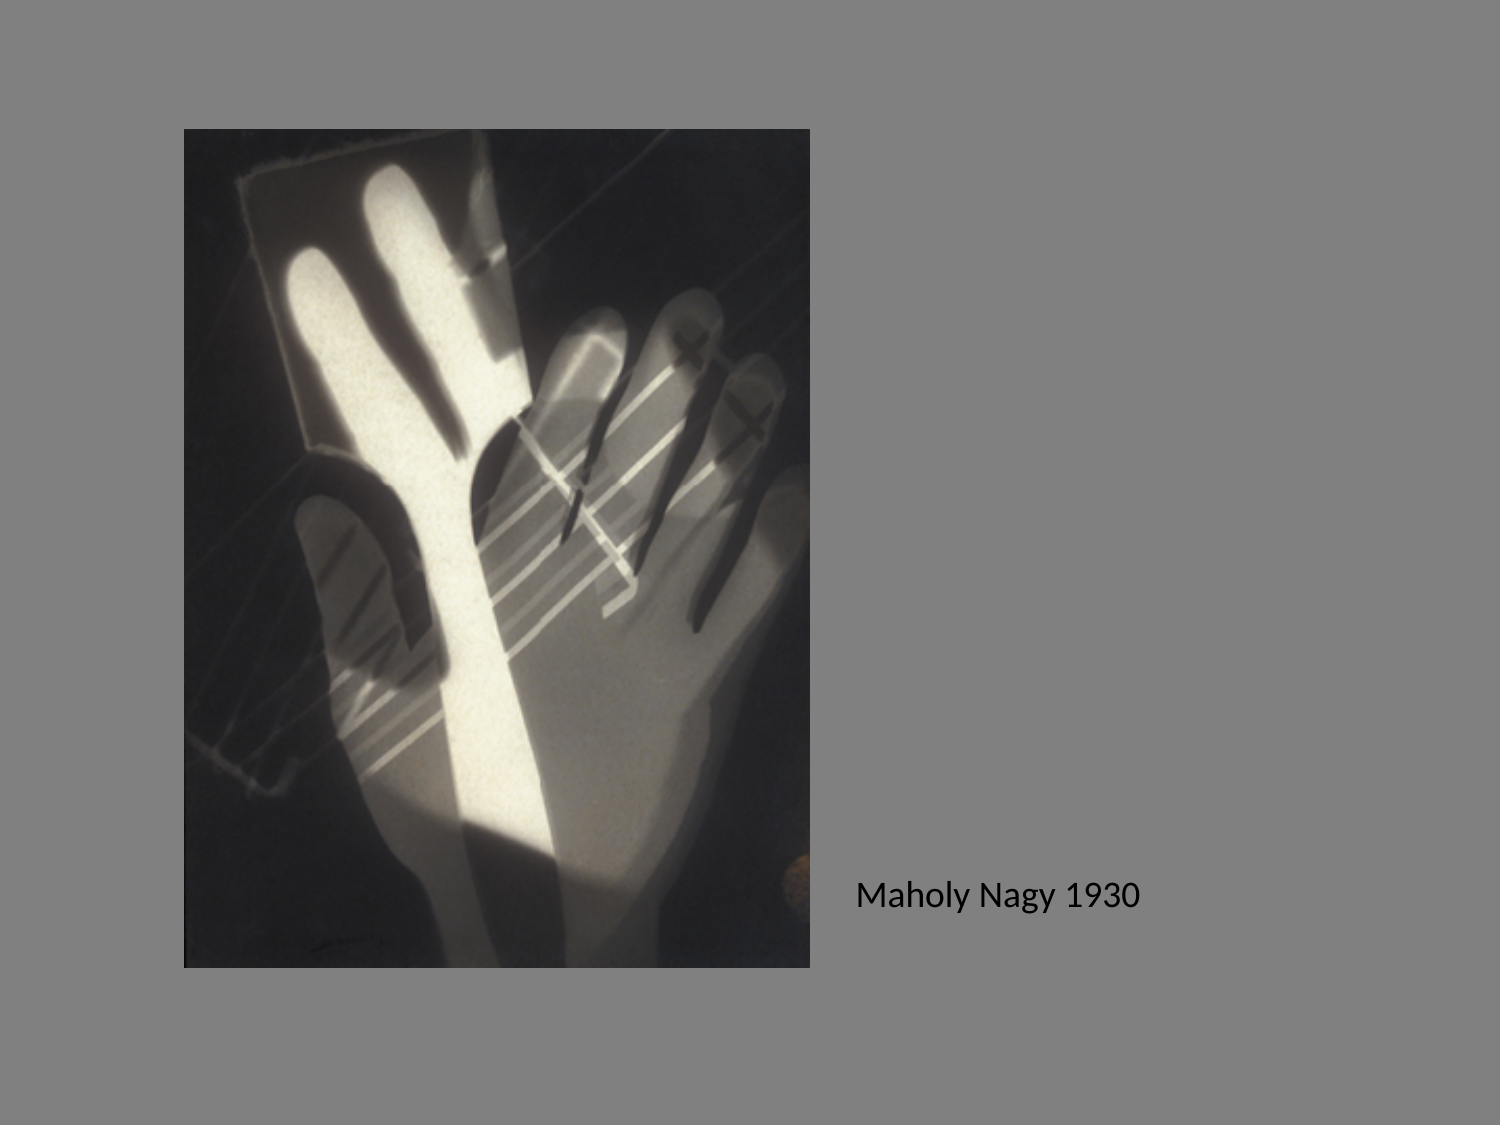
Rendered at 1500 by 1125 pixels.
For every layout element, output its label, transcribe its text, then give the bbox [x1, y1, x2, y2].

picture [184, 129, 810, 968]
text_box Maholy Nagy 1930 [840, 863, 1156, 923]
